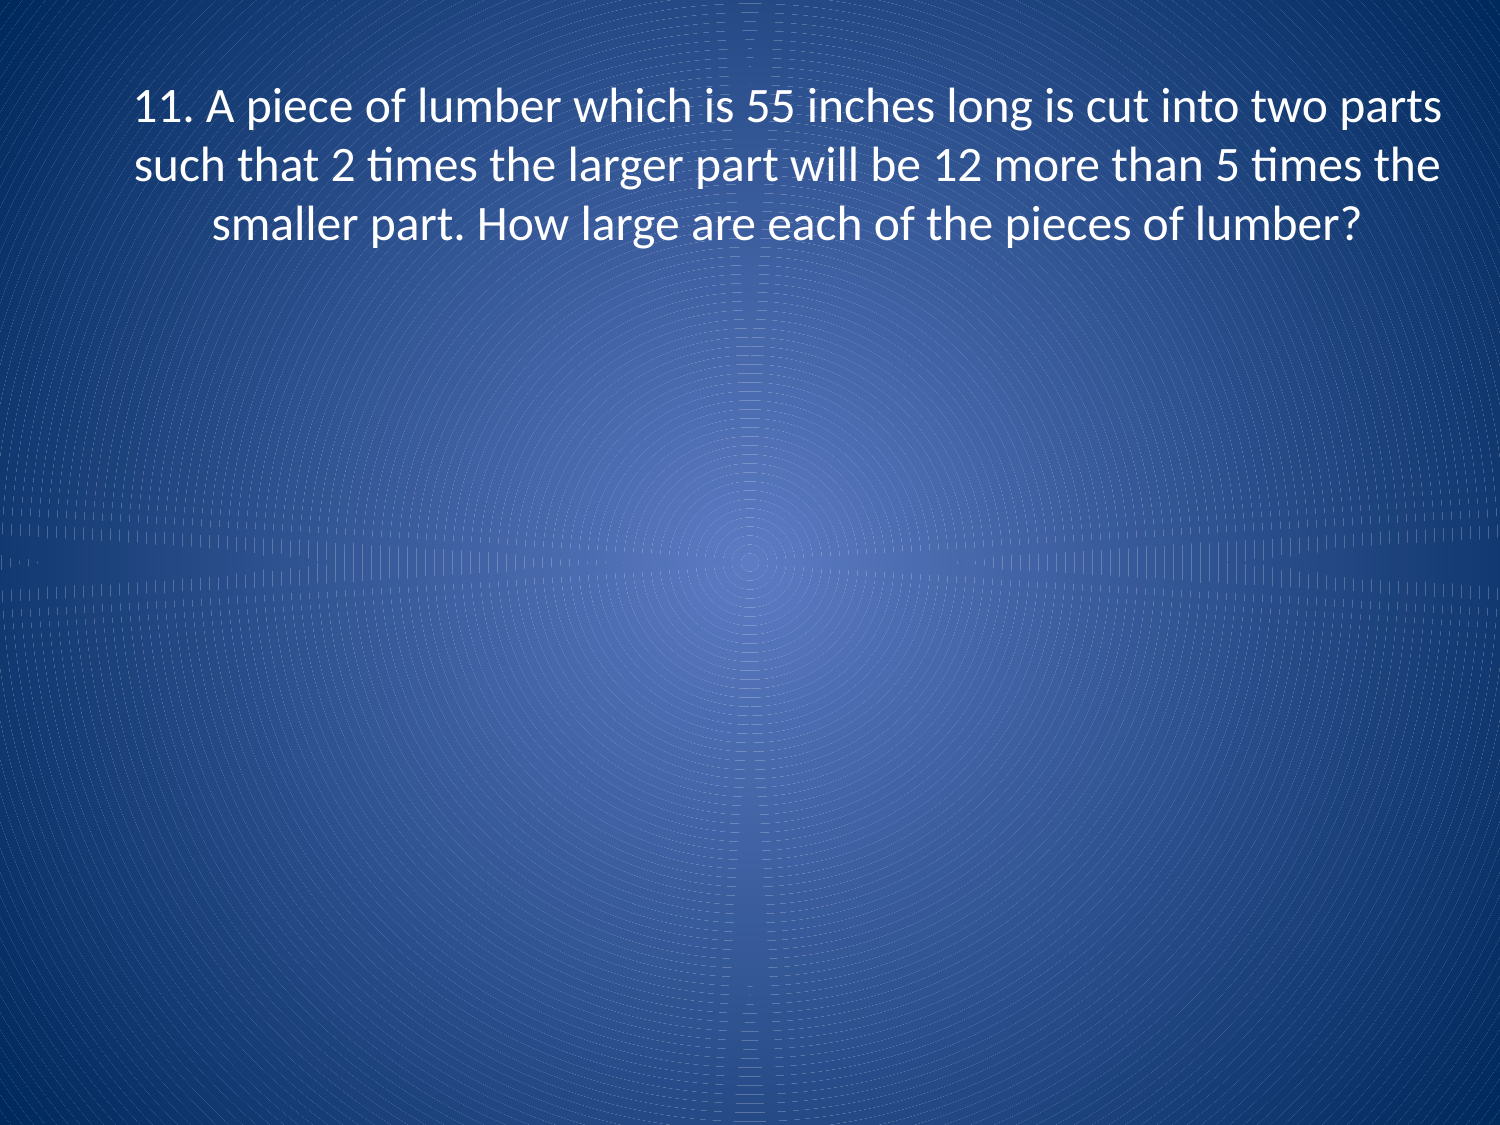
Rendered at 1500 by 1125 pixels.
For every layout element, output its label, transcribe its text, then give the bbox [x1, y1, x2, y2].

title 11. A piece of lumber which is 55 inches long is cut into two parts such that 2 times the larger part will be 12 more than 5 times the smaller part. How large are each of the pieces of lumber? [75, 45, 1500, 338]
